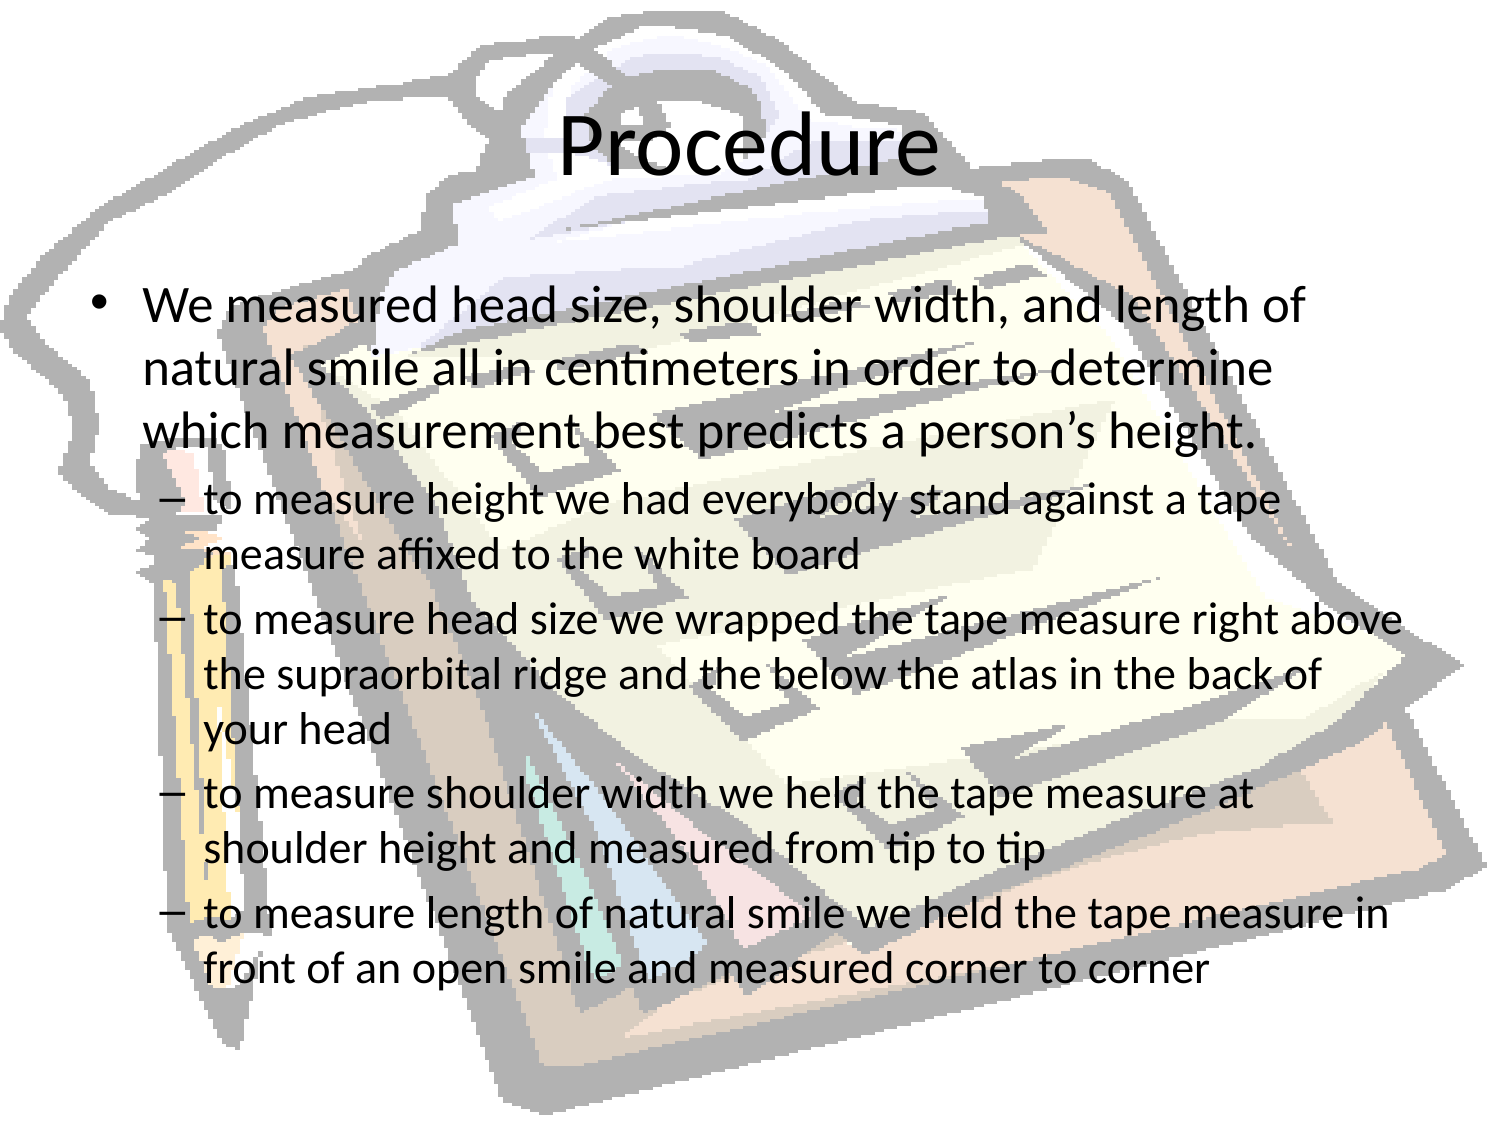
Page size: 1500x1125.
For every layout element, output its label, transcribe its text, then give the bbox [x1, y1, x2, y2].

list We measured head size, shoulder width, and length of natural smile all in centimeters in order to determine which measurement best predicts a person’s height. to measure height we had everybody stand against a tape measure affixed to the white board to measure head size we wrapped the tape measure right above the supraorbital ridge and the below the atlas in the back of your head to measure shoulder width we held the tape measure at shoulder height and measured from tip to tip to measure length of natural smile we held the tape measure in front of an open smile and measured corner to corner [75, 262, 1425, 1005]
title Procedure [75, 45, 1425, 233]
